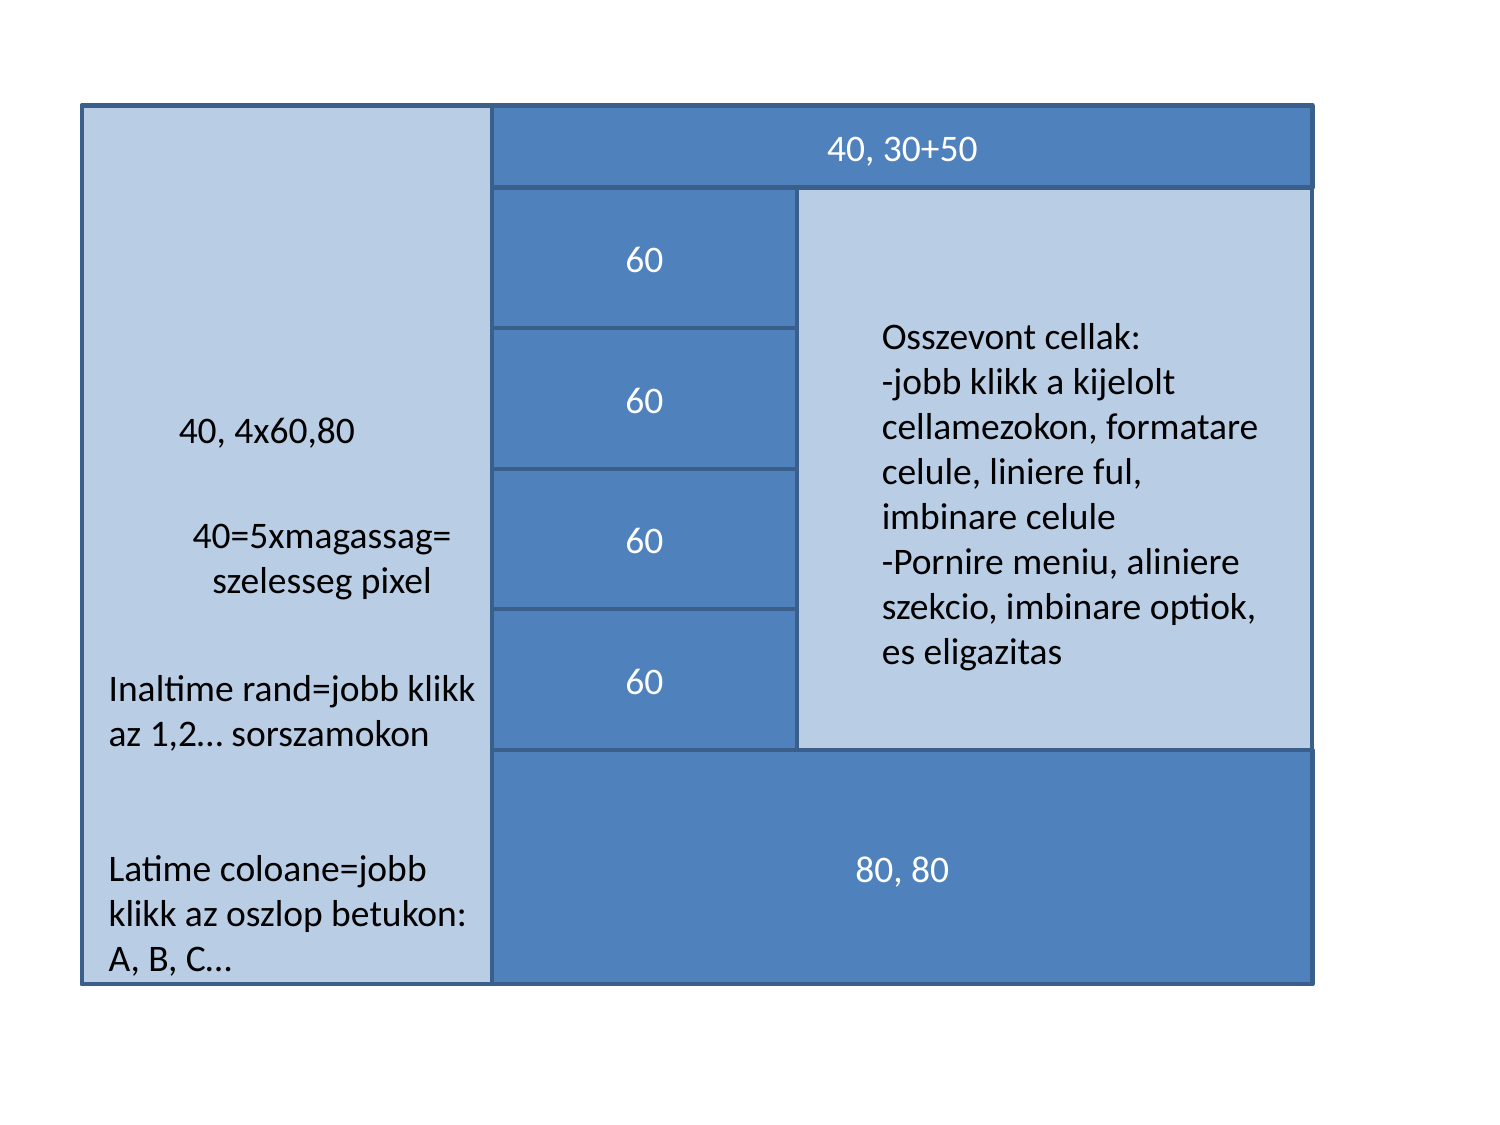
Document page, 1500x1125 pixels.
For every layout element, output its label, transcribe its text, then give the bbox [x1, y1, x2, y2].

text_box 60 [490, 185, 799, 327]
text_box 0 [799, 190, 1314, 748]
text_box Inaltime rand=jobb klikk az 1,2… sorszamokon Latime coloane=jobb klikk az oszlop betukon: A, B, C… [93, 656, 493, 986]
text_box 40, 4x60,80 [164, 398, 457, 459]
text_box 60 [490, 607, 799, 748]
text_box 40=5xmagassag=szelesseg pixel [175, 503, 469, 609]
text_box 60 [490, 467, 799, 607]
text_box 60 [490, 326, 799, 467]
text_box [80, 103, 490, 986]
text_box Osszevont cellak: -jobb klikk a kijelolt cellamezokon, formatare celule, liniere ful, imbinare celule -Pornire meniu, aliniere szekcio, imbinare optiok, es eligazitas [867, 304, 1278, 680]
text_box 40, 30+50 [490, 103, 1315, 190]
text_box 80, 80 [493, 748, 1315, 986]
